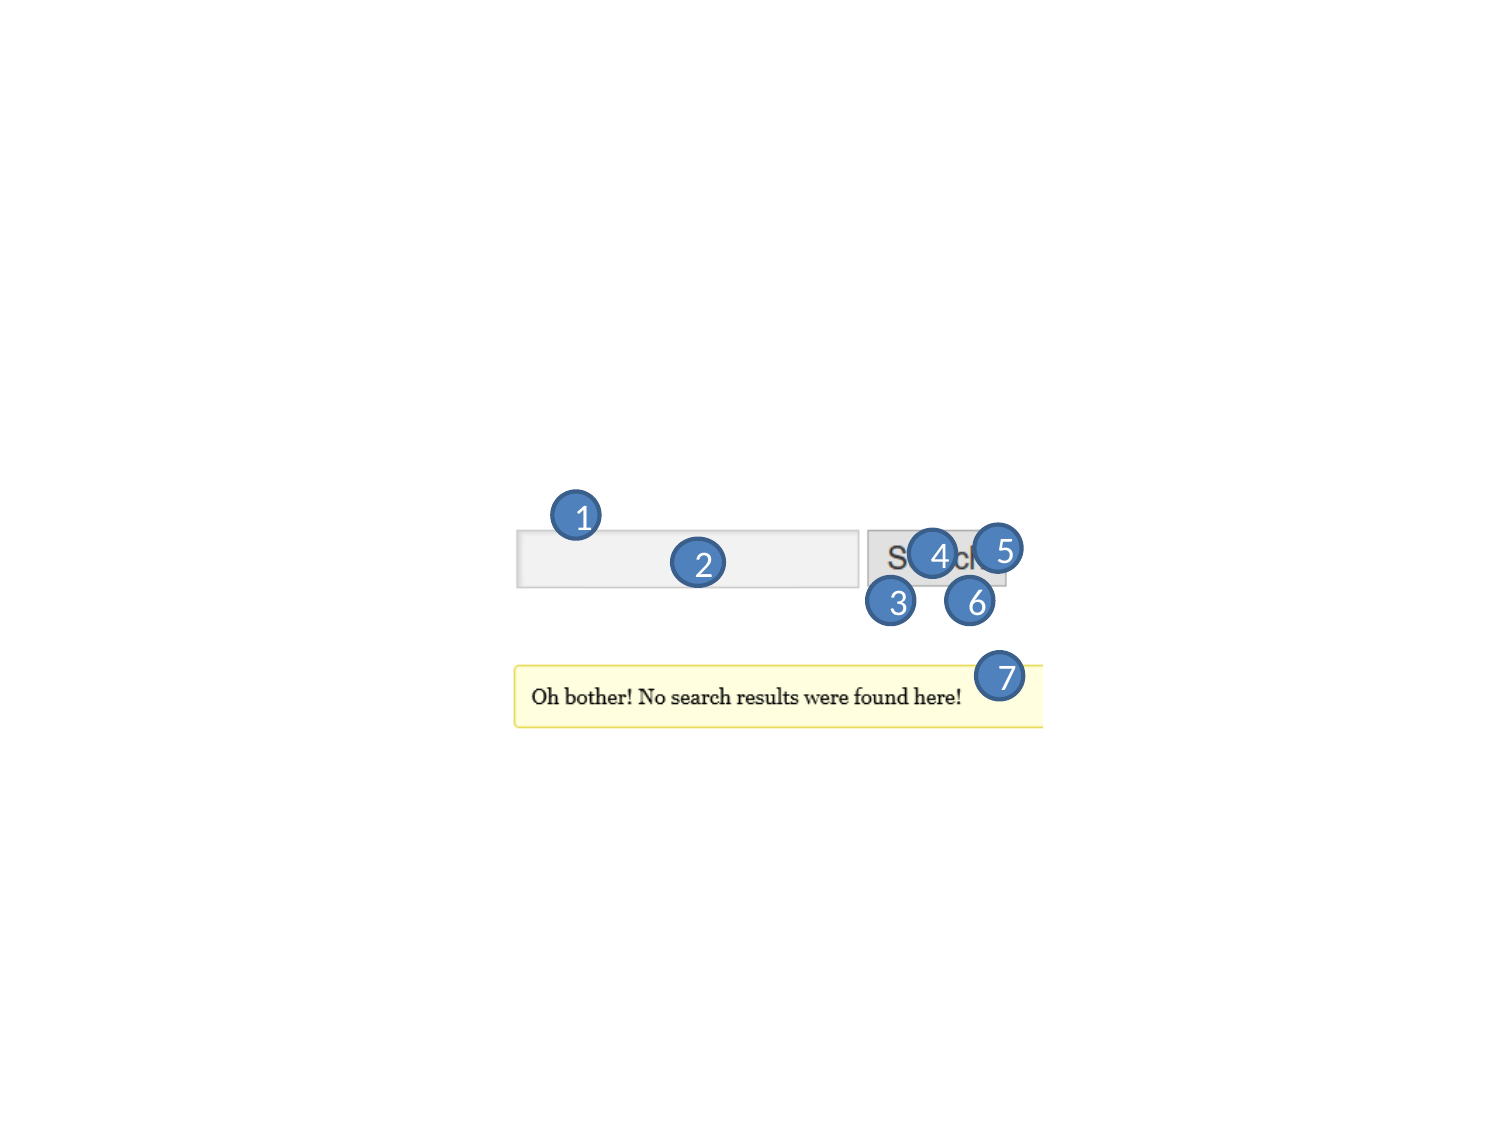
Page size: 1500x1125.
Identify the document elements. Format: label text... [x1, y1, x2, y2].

picture [457, 500, 1043, 625]
picture [489, 647, 1043, 782]
text_box 1 [555, 489, 596, 499]
